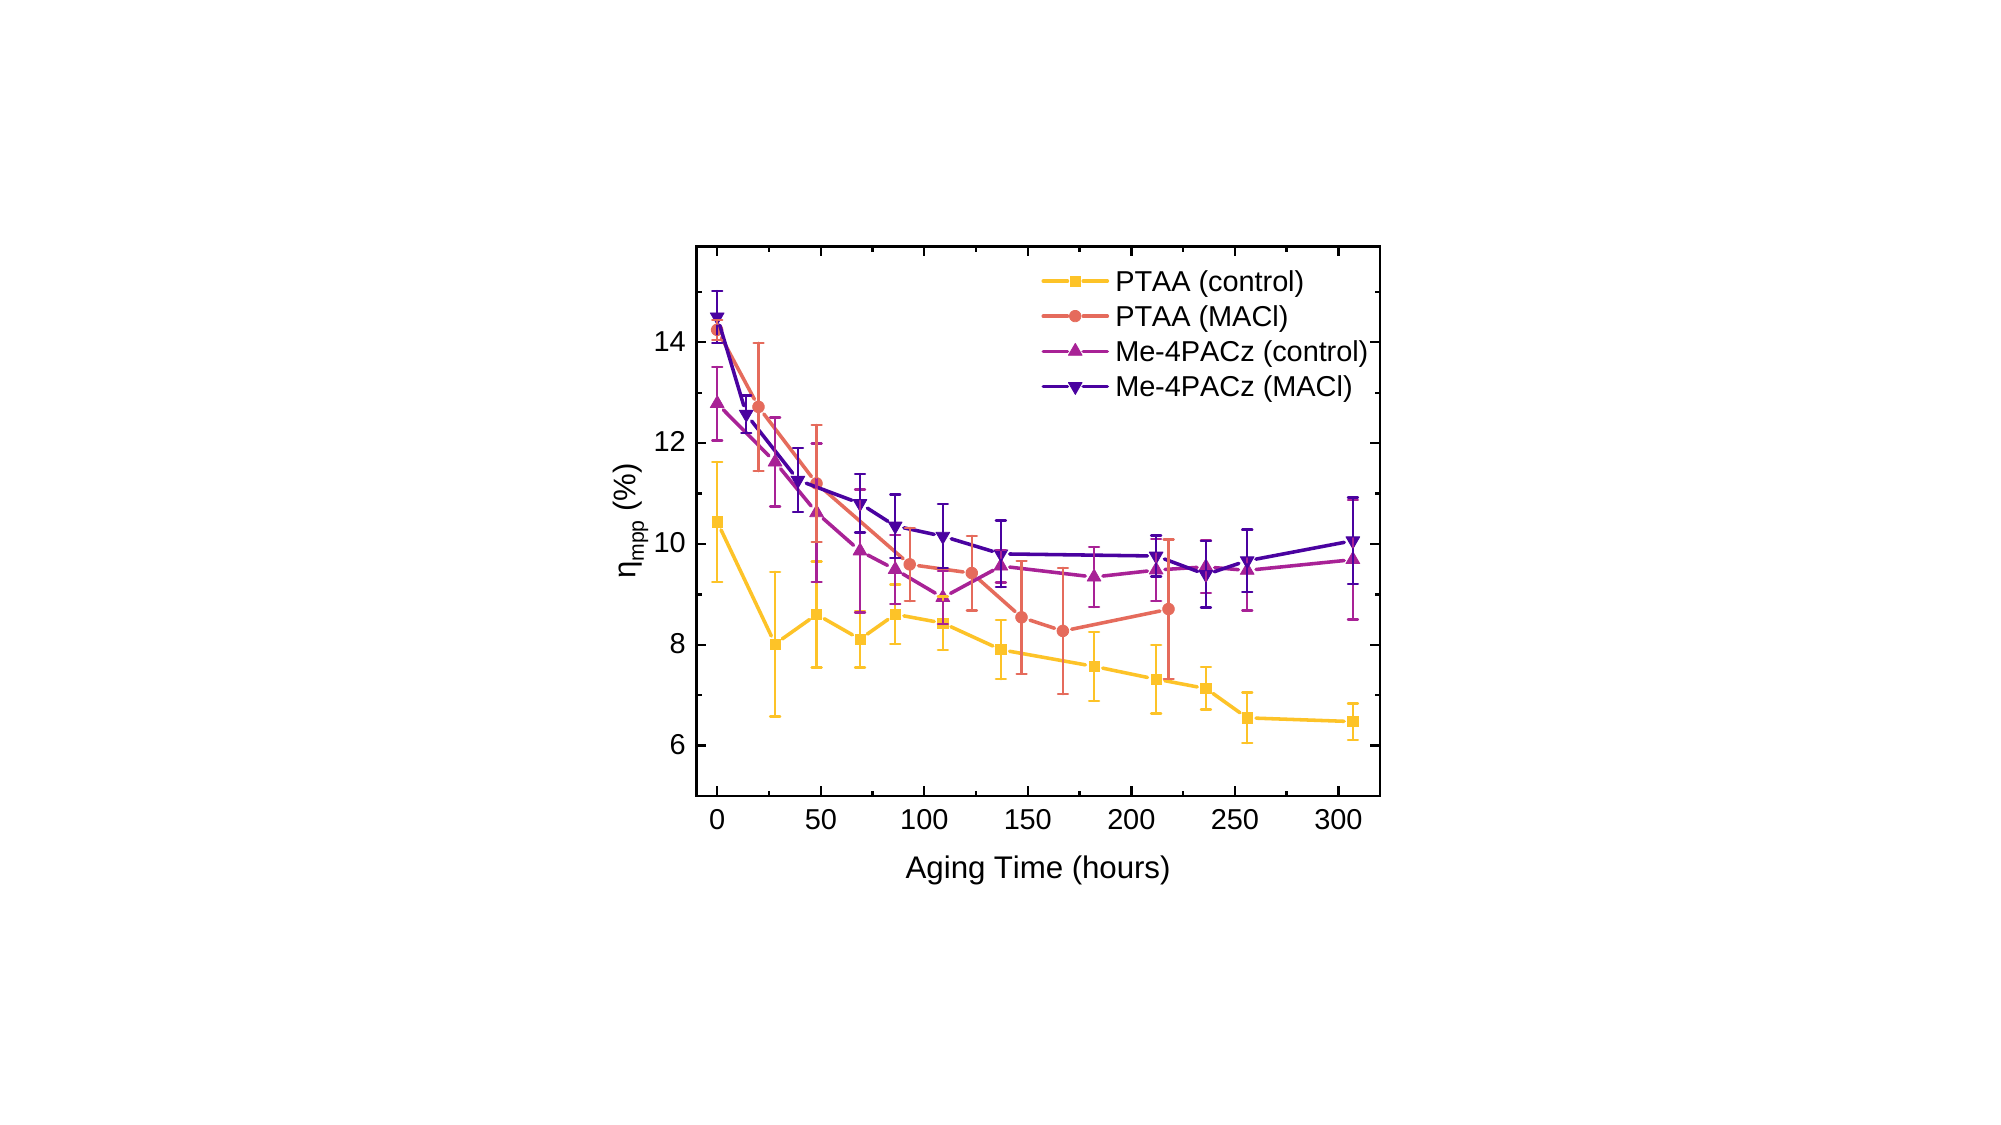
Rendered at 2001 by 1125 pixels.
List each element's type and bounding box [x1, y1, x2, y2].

picture [577, 239, 1423, 886]
